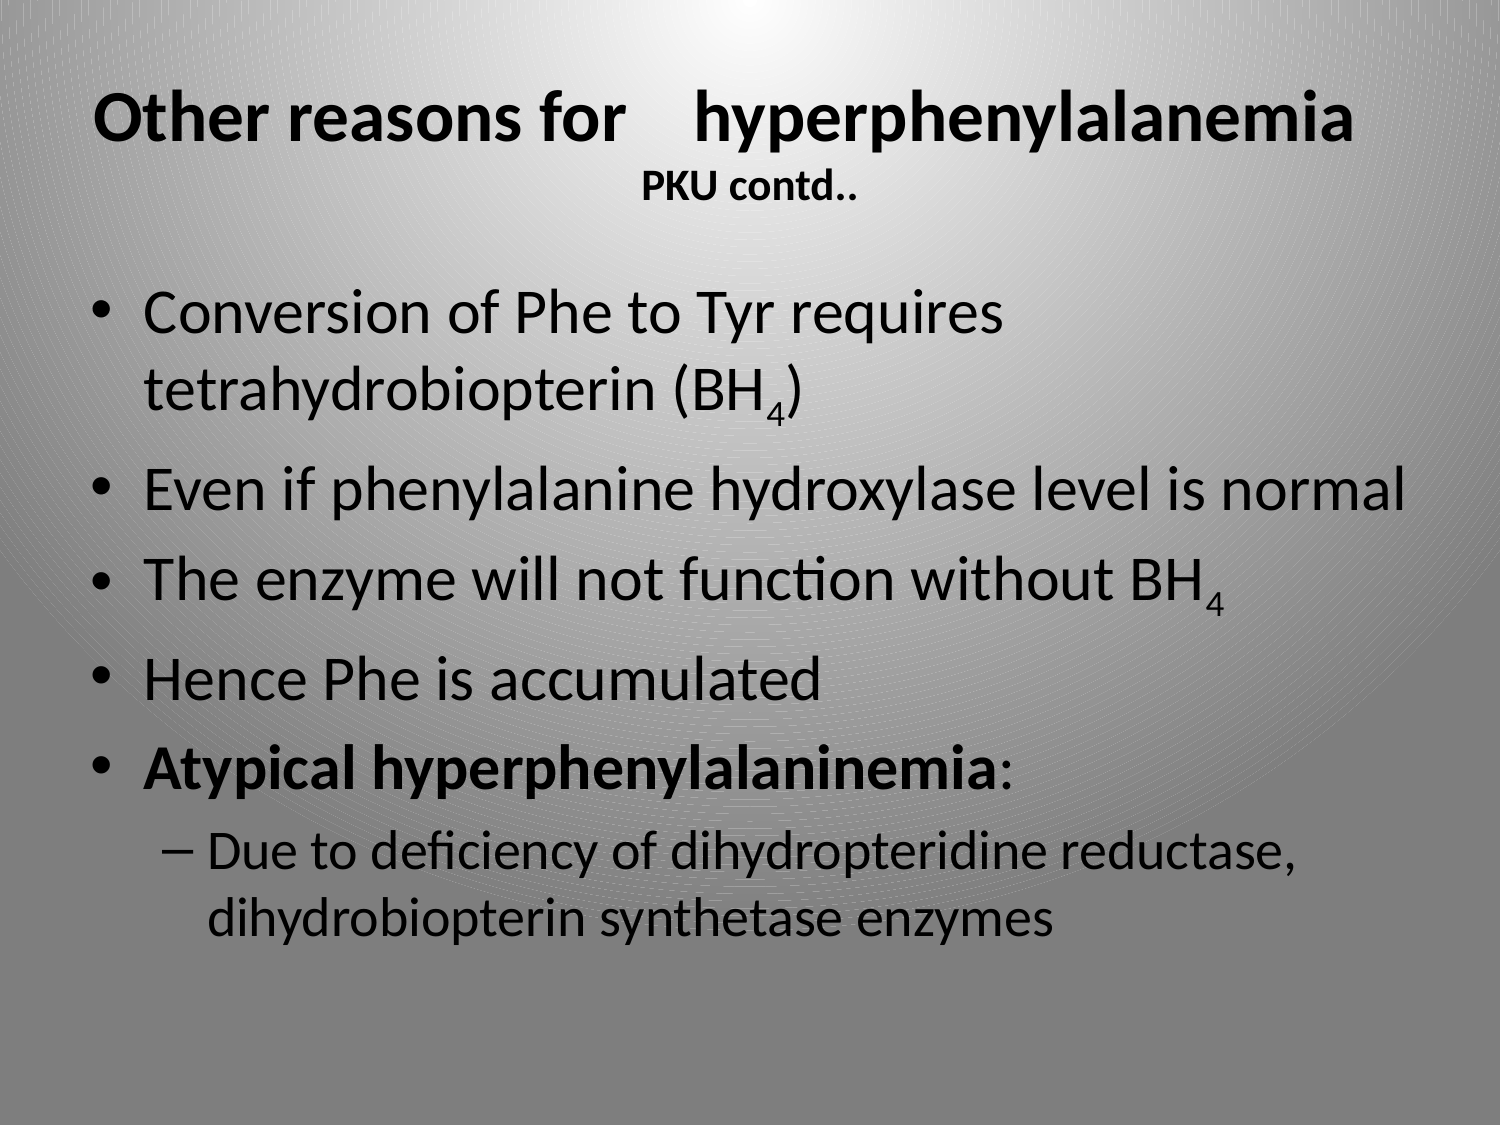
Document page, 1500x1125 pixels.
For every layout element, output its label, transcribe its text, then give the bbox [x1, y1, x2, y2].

title Other reasons for hyperphenylalanemia PKU contd.. [75, 45, 1425, 233]
list Conversion of Phe to Tyr requires tetrahydrobiopterin (BH4) Even if phenylalanine hydroxylase level is normal The enzyme will not function without BH4 Hence Phe is accumulated Atypical hyperphenylalaninemia: Due to deficiency of dihydropteridine reductase, dihydrobiopterin synthetase enzymes [75, 262, 1425, 1005]
